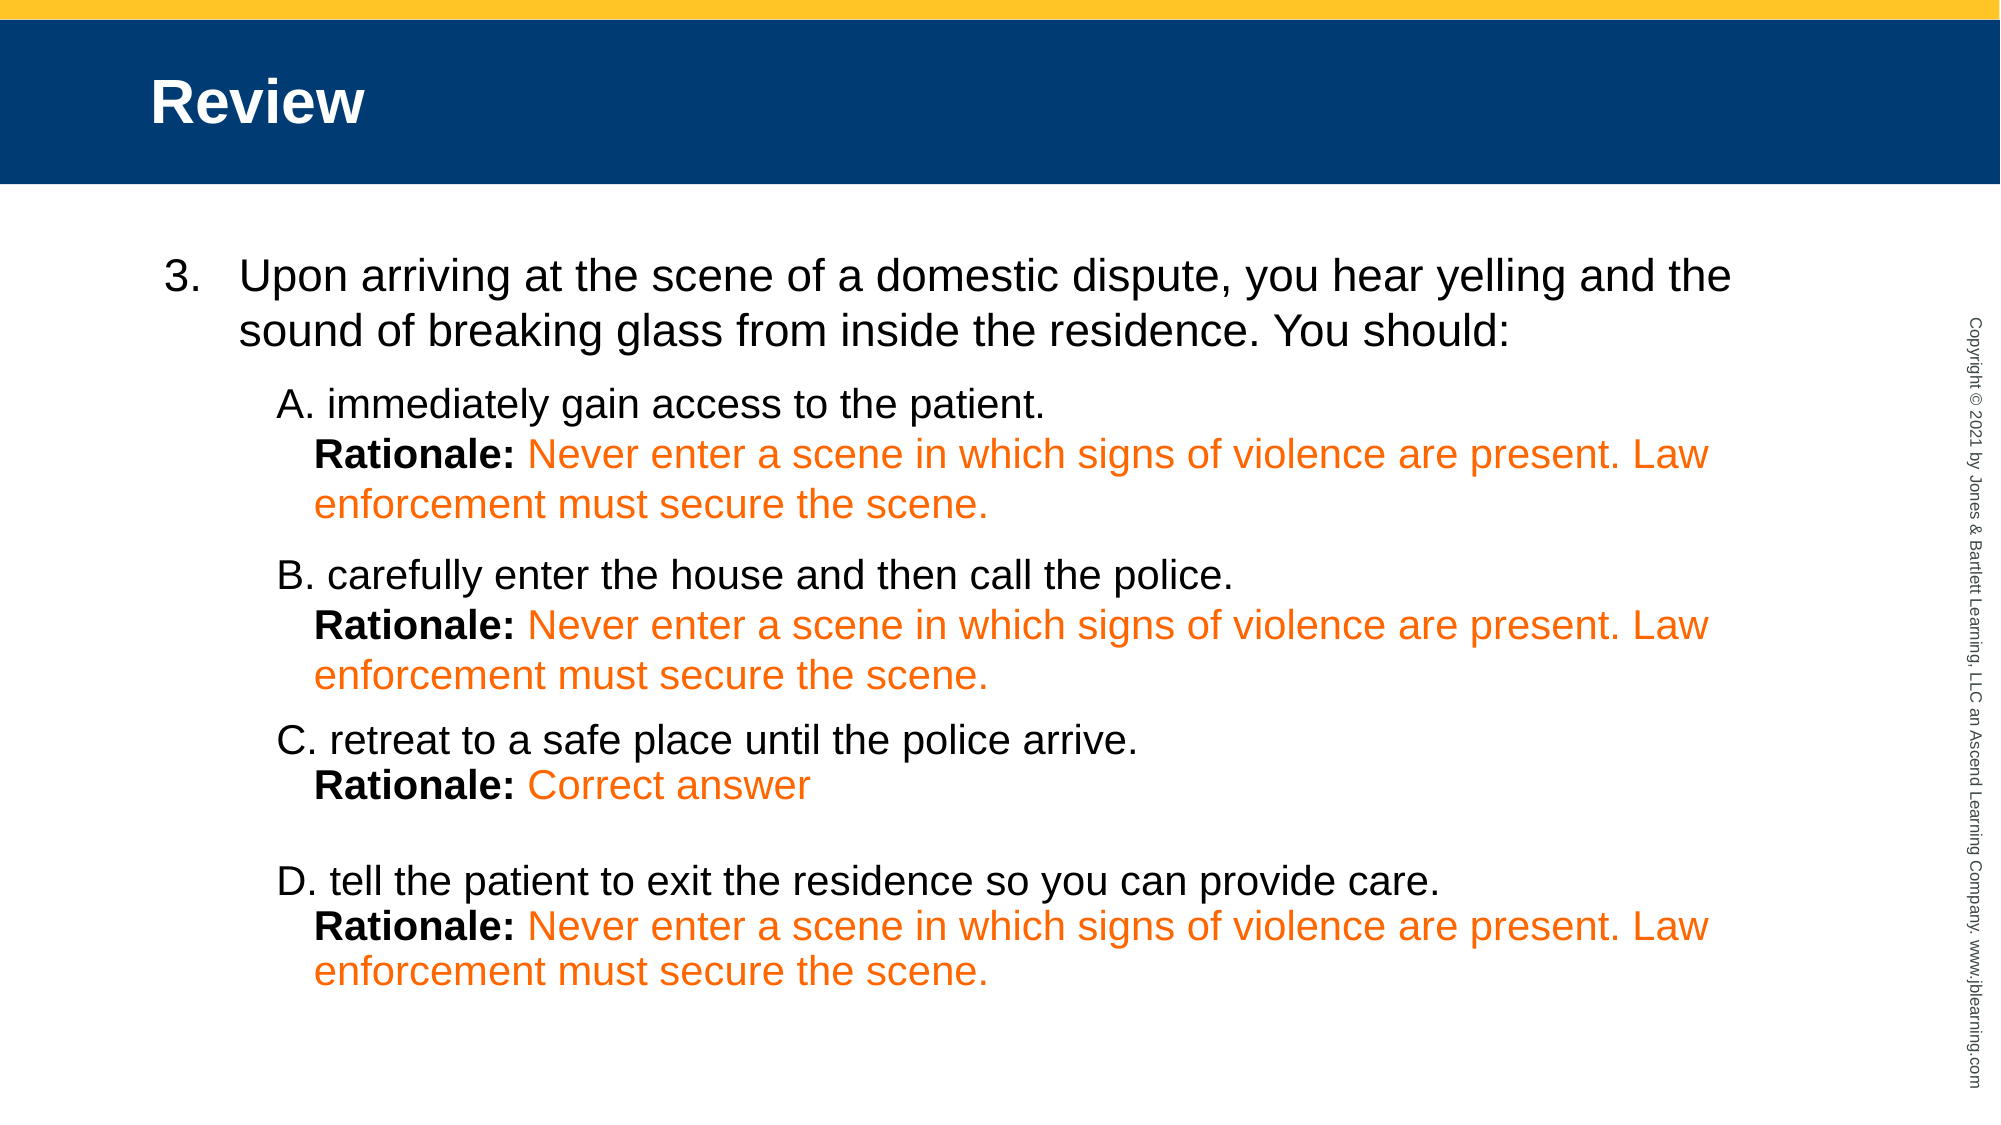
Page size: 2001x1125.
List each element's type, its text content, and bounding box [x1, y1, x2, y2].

list Upon arriving at the scene of a domestic dispute, you hear yelling and the sound of breaking glass from inside the residence. You should: immediately gain access to the patient. Rationale: Never enter a scene in which signs of violence are present. Law enforcement must secure the scene. carefully enter the house and then call the police. Rationale: Never enter a scene in which signs of violence are present. Law enforcement must secure the scene. retreat to a safe place until the police arrive. Rationale: Correct answer tell the patient to exit the residence so you can provide care. Rationale: Never enter a scene in which signs of violence are present. Law enforcement must secure the scene. [148, 238, 1849, 1053]
title Review [0, 19, 2000, 185]
